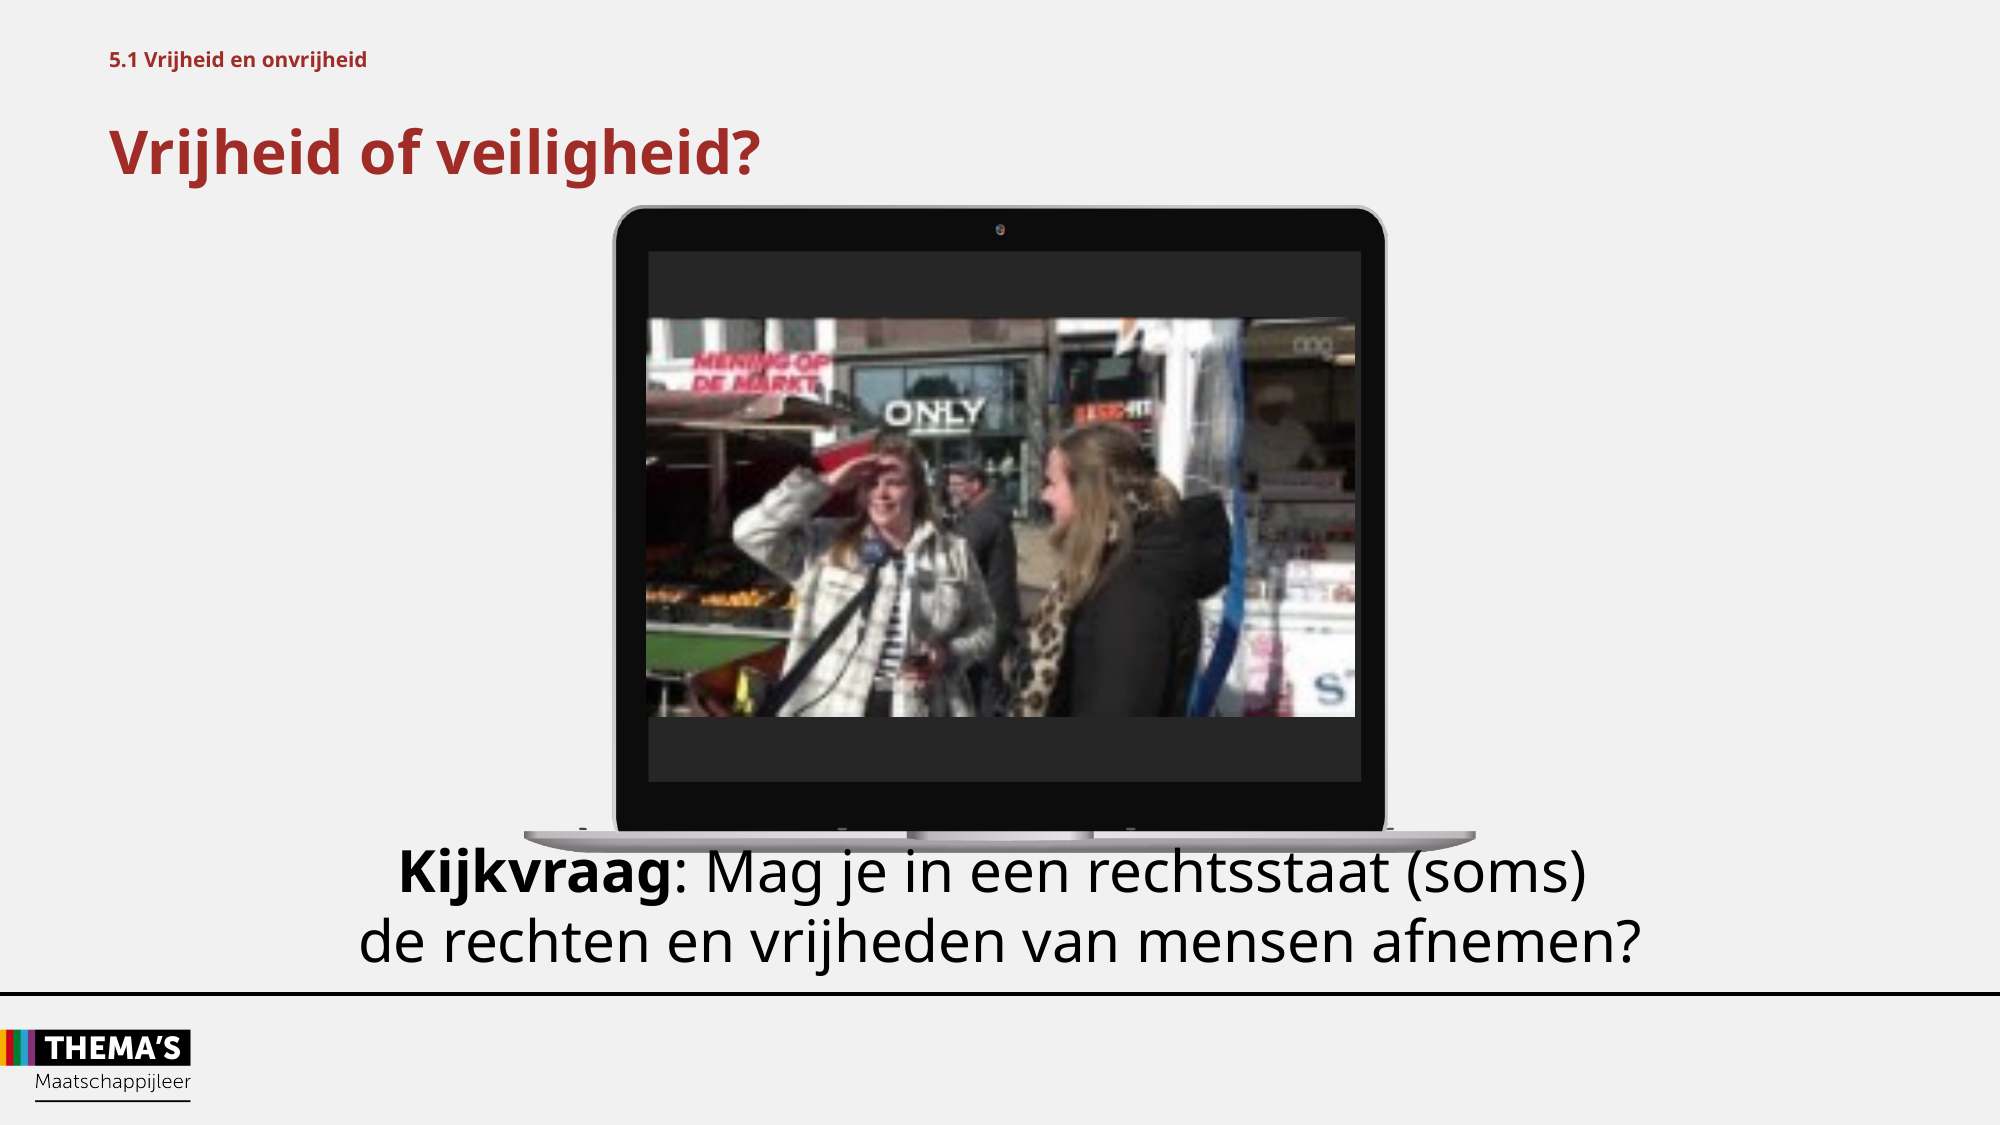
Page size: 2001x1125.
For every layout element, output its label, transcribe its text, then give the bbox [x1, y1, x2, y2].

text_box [645, 316, 1356, 718]
list 5.1 Vrijheid en onvrijheid [94, 33, 941, 88]
picture [524, 205, 1476, 826]
list Vrijheid of veiligheid? [94, 114, 1828, 205]
picture [0, 993, 203, 1125]
text_box Kijkvraag: Mag je in een rechtsstaat (soms) de rechten en vrijheden van mensen afnemen? [343, 826, 1657, 982]
